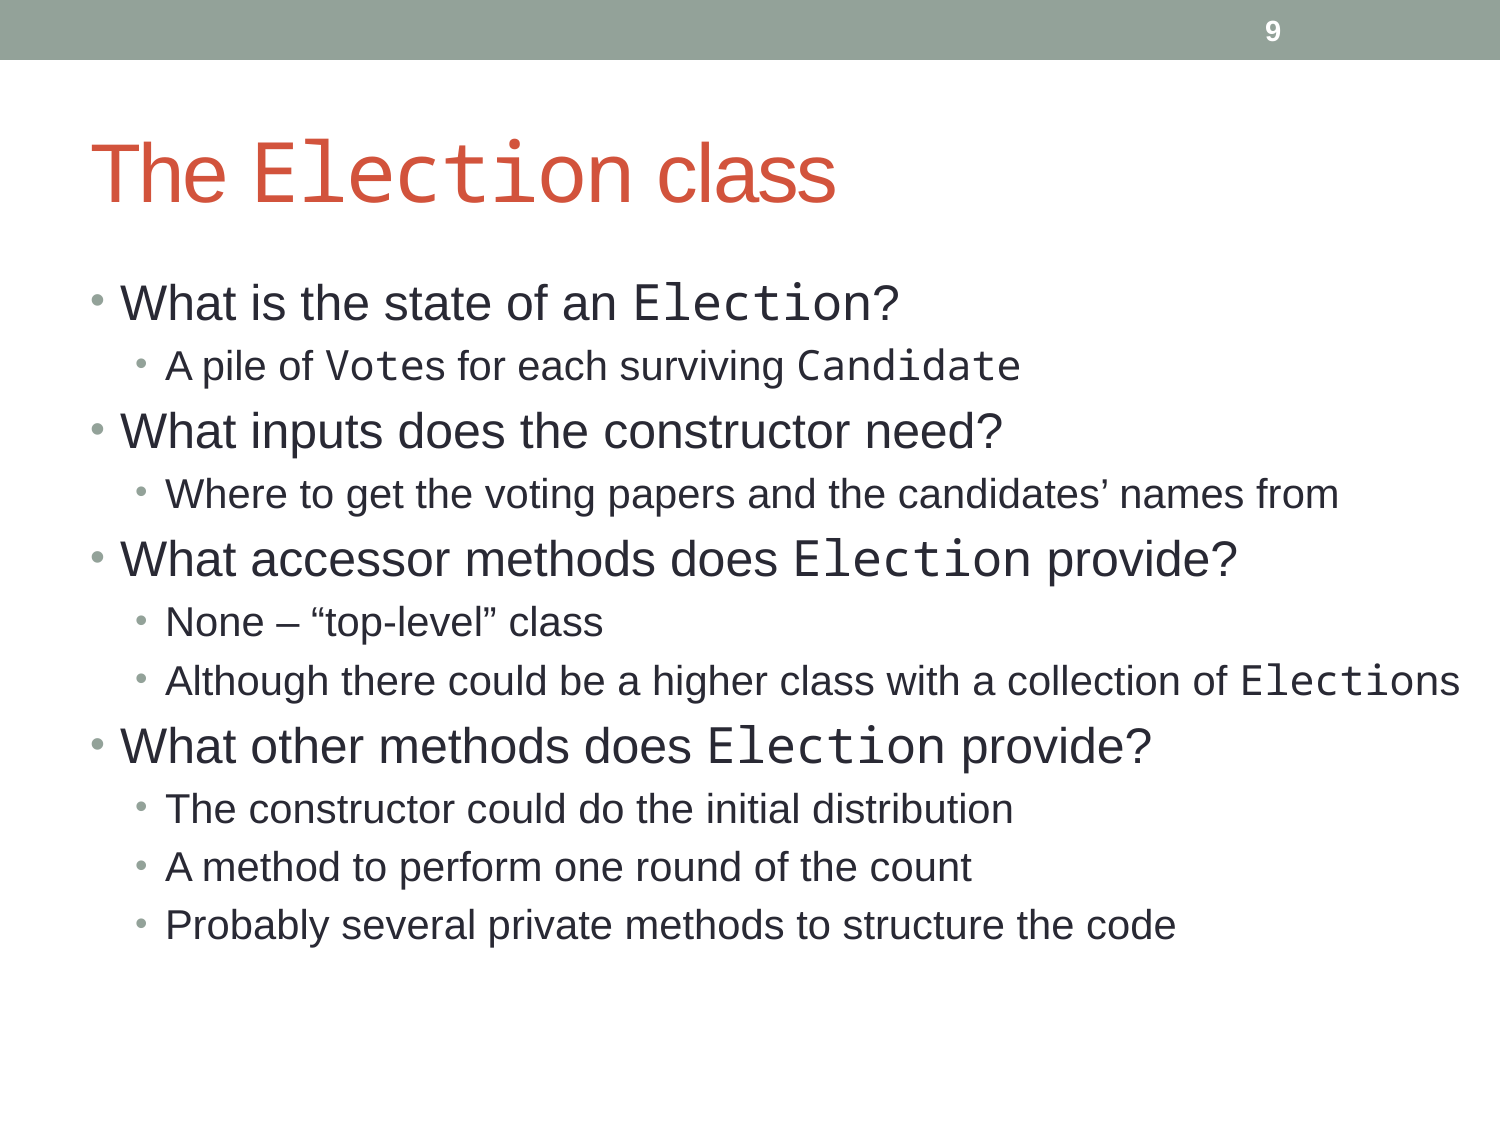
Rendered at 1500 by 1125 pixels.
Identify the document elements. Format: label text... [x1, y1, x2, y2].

list What is the state of an Election? A pile of Votes for each surviving Candidate What inputs does the constructor need? Where to get the voting papers and the candidates’ names from What accessor methods does Election provide? None – “top-level” class Although there could be a higher class with a collection of Elections What other methods does Election provide? The constructor could do the initial distribution A method to perform one round of the count Probably several private methods to structure the code [75, 262, 1483, 1063]
title The Election class [75, 87, 1425, 250]
slide_number 9 [1250, 3, 1425, 57]
